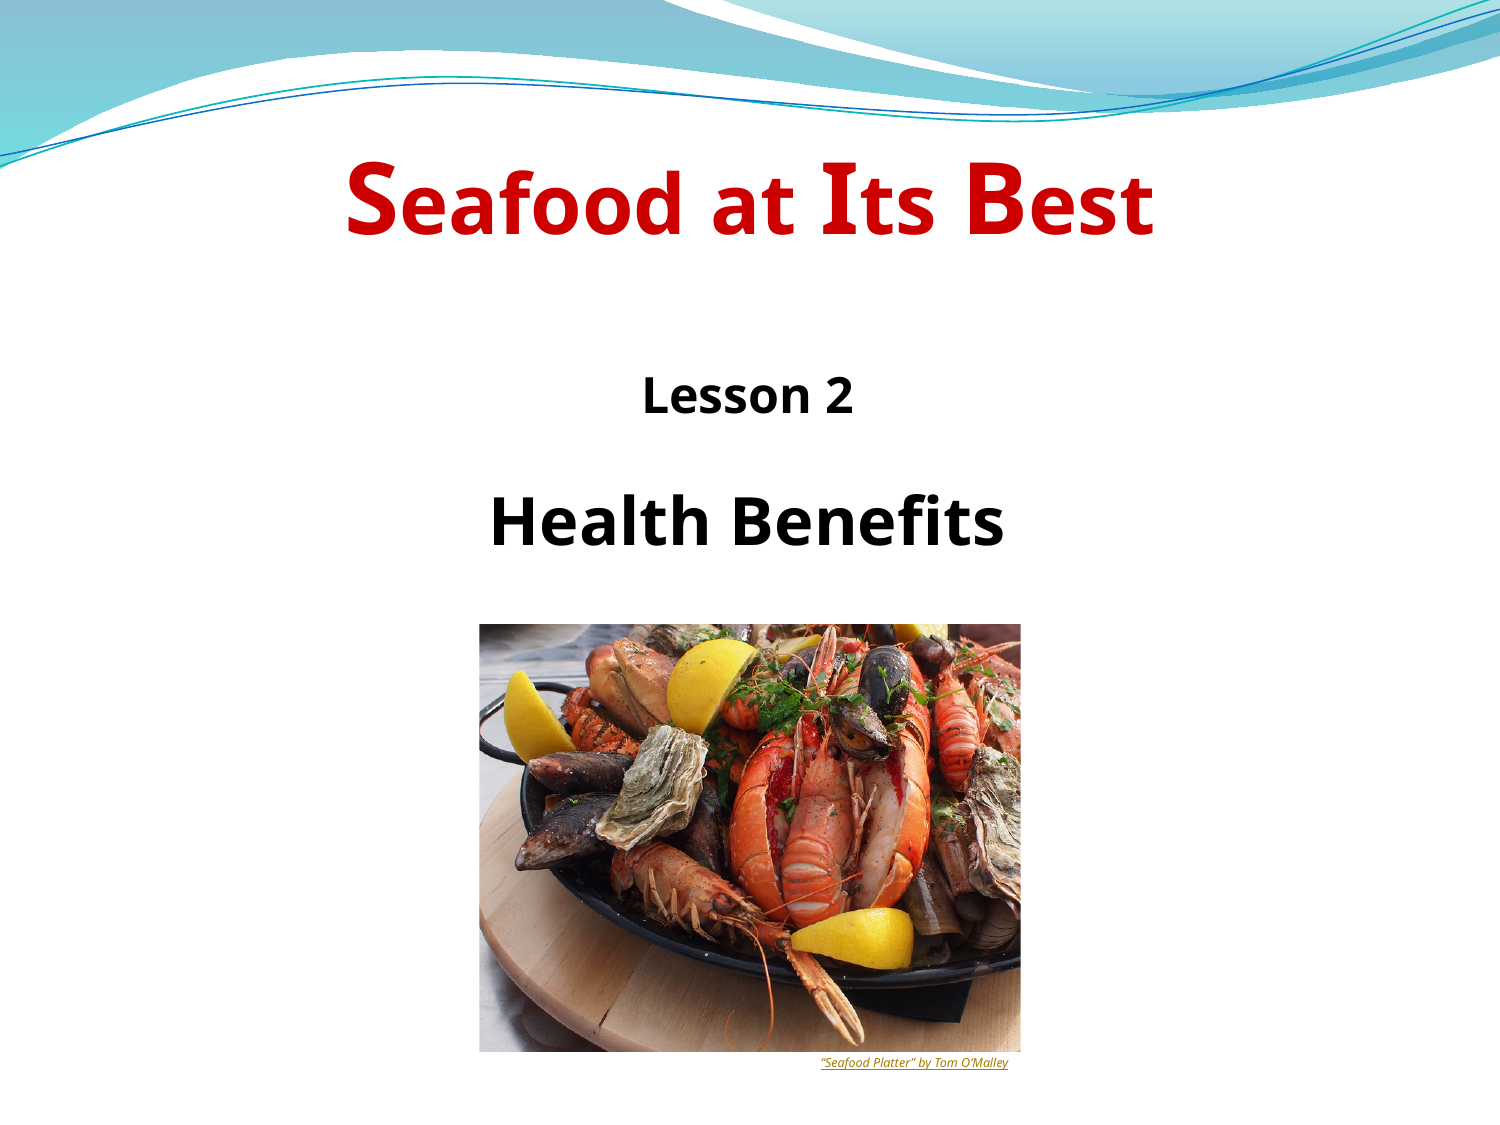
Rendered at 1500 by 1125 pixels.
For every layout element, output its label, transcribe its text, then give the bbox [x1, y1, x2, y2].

text_box “Seafood Platter” by Tom O’Malley [750, 1060, 1023, 1080]
text_box Lesson 2 Health Benefits [2, 362, 1500, 588]
picture [479, 624, 1021, 1052]
text_box Seafood at Its Best [0, 0, 1500, 263]
table_cell 2 2 3 [750, 1053, 1023, 1064]
